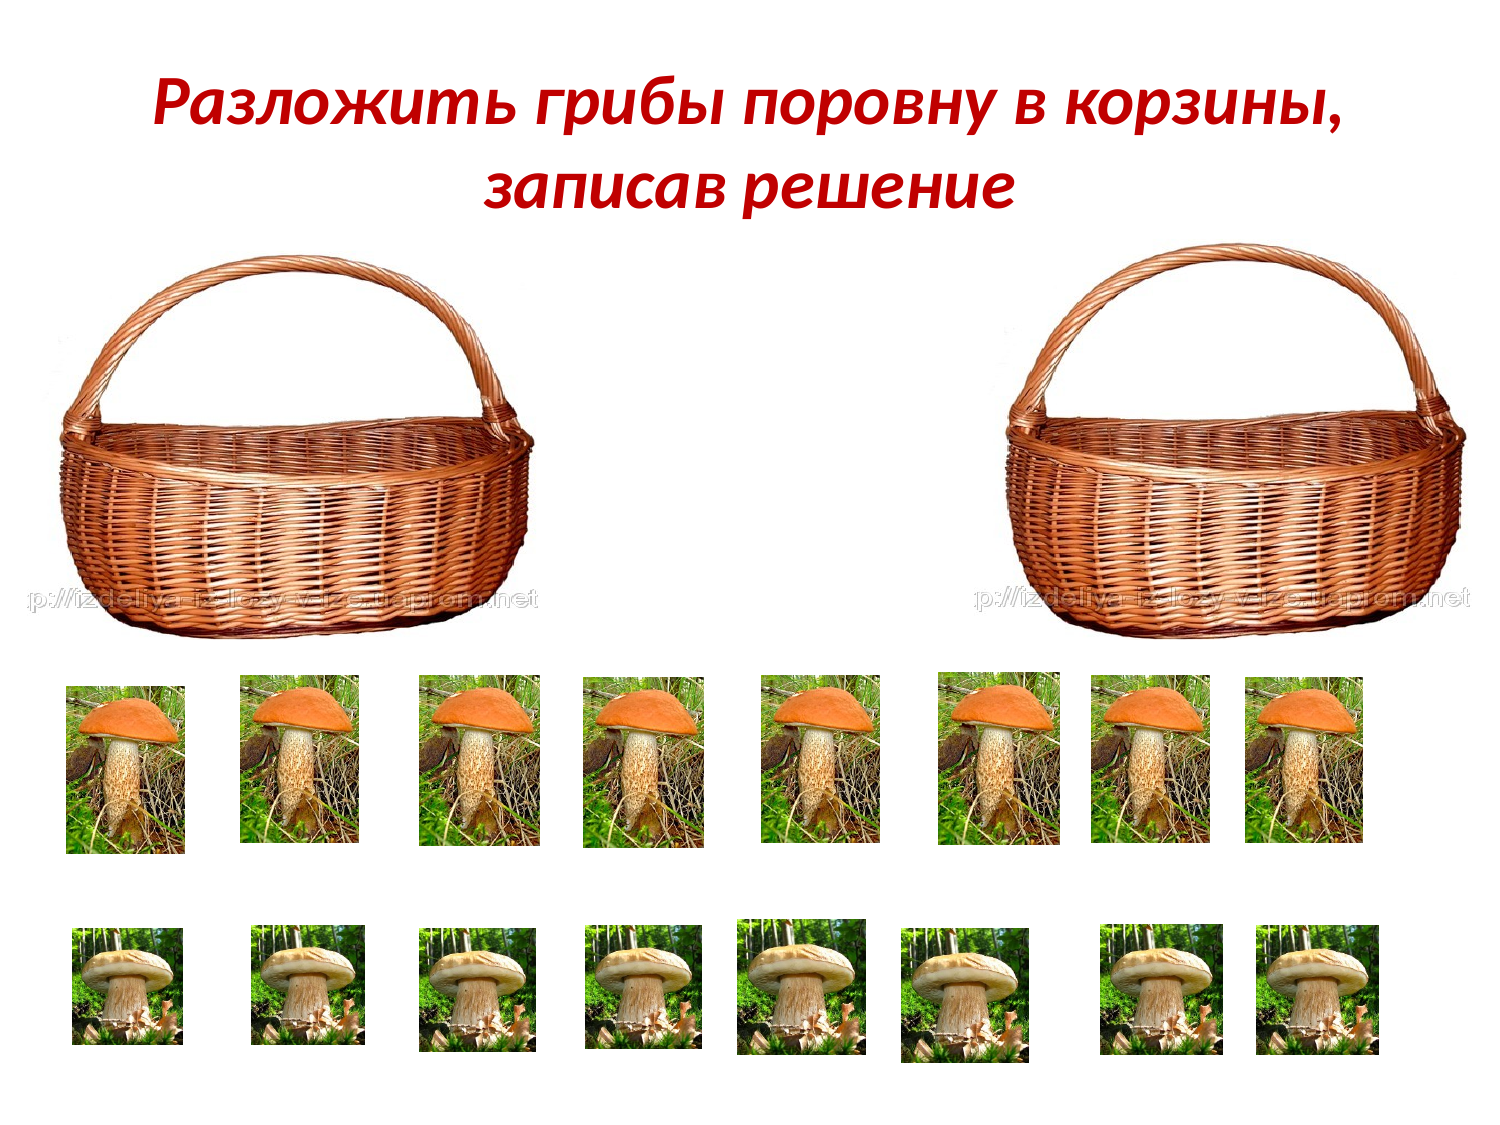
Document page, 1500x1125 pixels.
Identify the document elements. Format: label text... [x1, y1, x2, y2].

picture [72, 927, 184, 1046]
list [26, 243, 540, 640]
picture [418, 675, 540, 846]
picture [1256, 925, 1380, 1056]
picture [974, 231, 1472, 640]
picture [1100, 924, 1224, 1055]
picture [761, 674, 881, 843]
picture [251, 925, 365, 1046]
picture [737, 918, 866, 1056]
title Разложить грибы поровну в корзины, записав решение [75, 45, 1425, 232]
picture [418, 927, 536, 1052]
picture [583, 677, 704, 848]
picture [585, 925, 702, 1049]
picture [1245, 677, 1363, 844]
picture [239, 675, 359, 844]
picture [938, 672, 1061, 845]
picture [901, 927, 1029, 1063]
picture [66, 685, 185, 854]
picture [1091, 675, 1210, 843]
